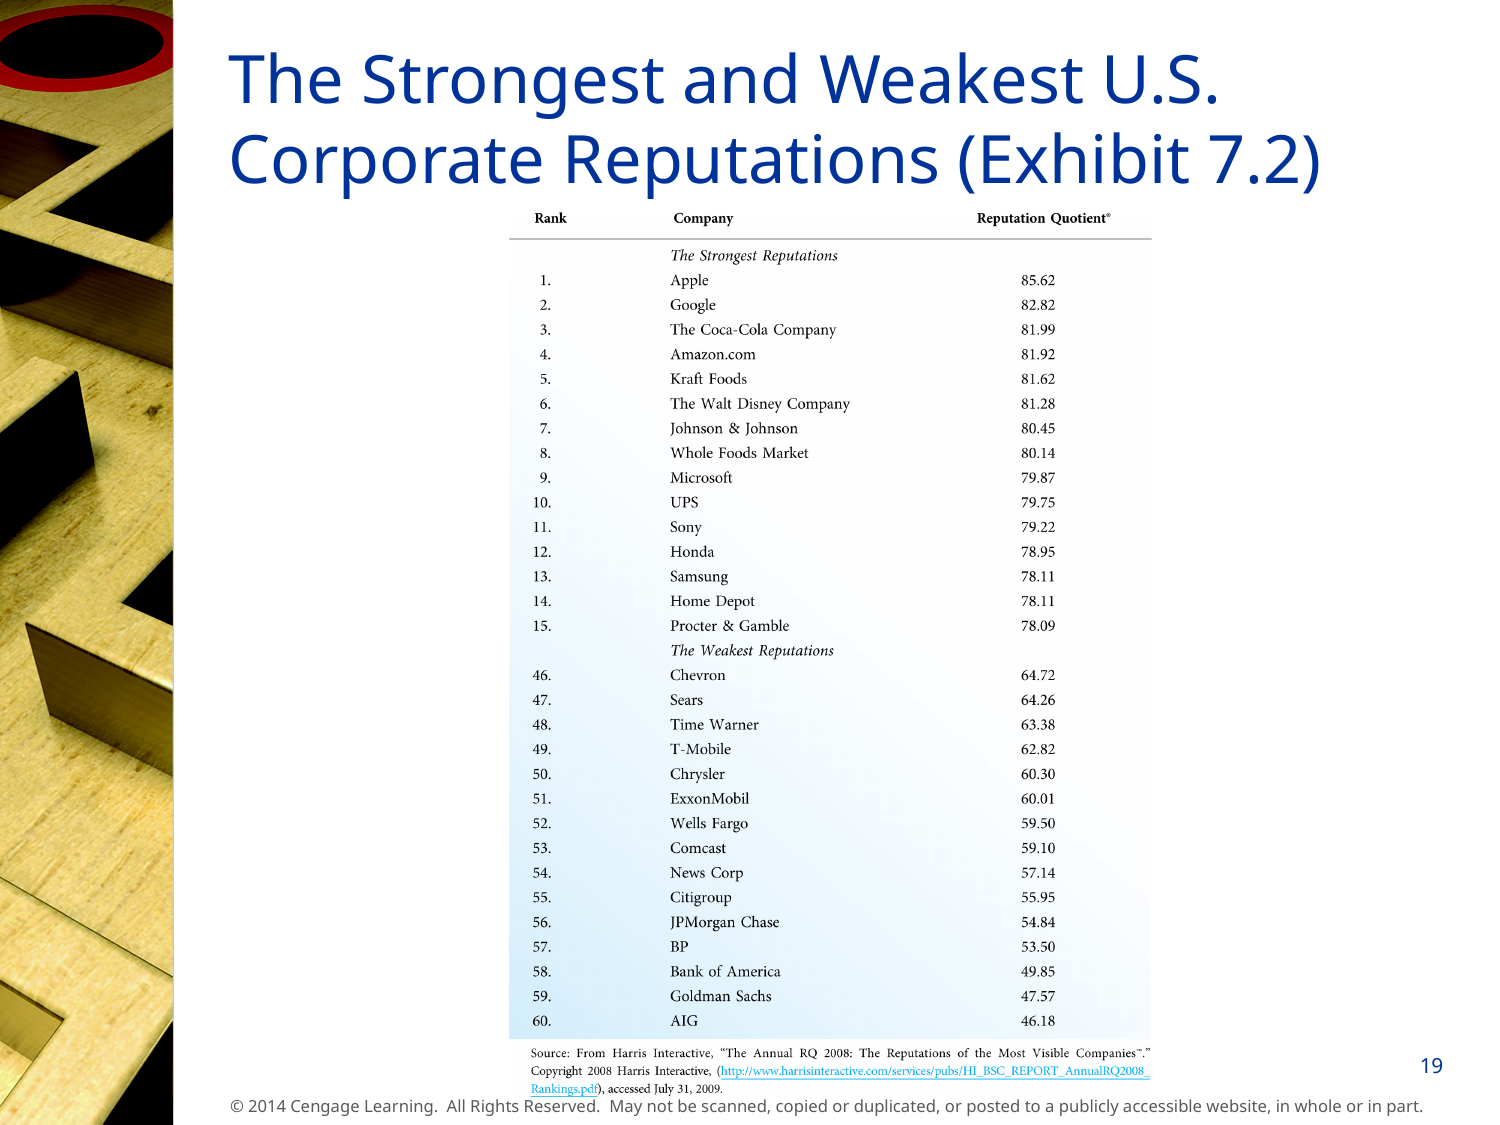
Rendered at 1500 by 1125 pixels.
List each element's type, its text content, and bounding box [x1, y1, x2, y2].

picture [0, 0, 174, 1125]
picture [508, 211, 1152, 1098]
title The Strongest and Weakest U.S. Corporate Reputations (Exhibit 7.2) [213, 29, 1454, 213]
slide_number 19 [1386, 1037, 1478, 1097]
